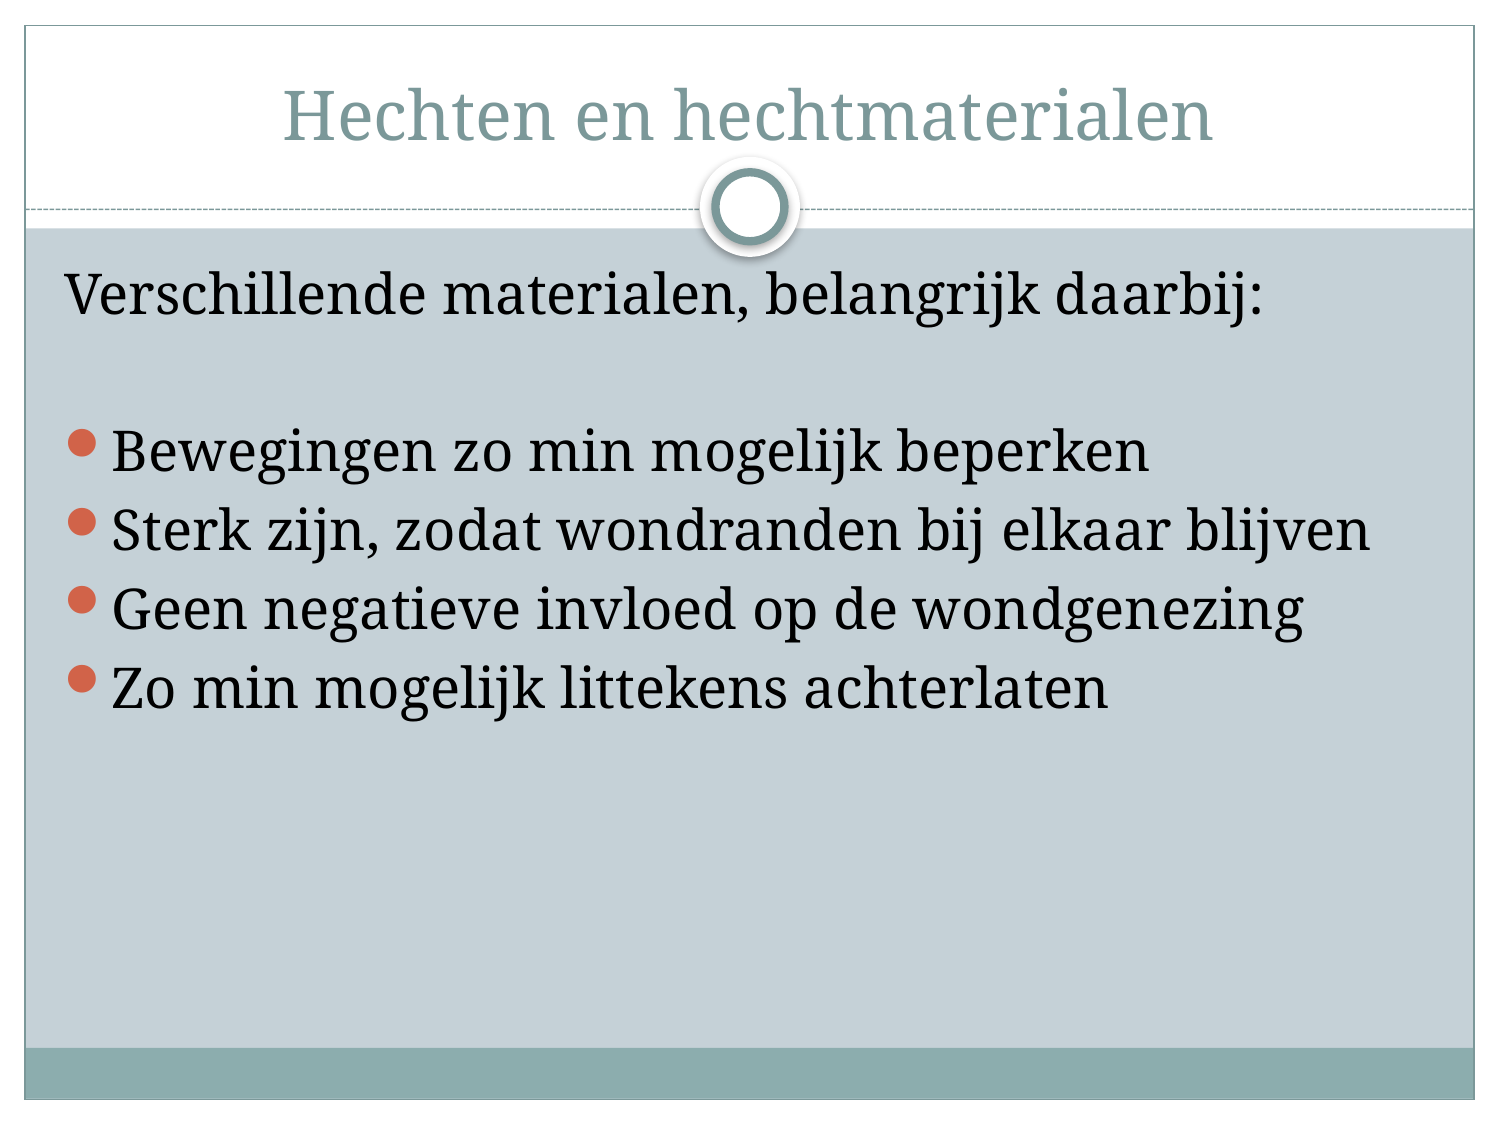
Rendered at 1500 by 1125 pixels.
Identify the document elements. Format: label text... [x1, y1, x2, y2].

list Verschillende materialen, belangrijk daarbij: Bewegingen zo min mogelijk beperken Sterk zijn, zodat wondranden bij elkaar blijven Geen negatieve invloed op de wondgenezing Zo min mogelijk littekens achterlaten [49, 250, 1445, 1001]
title Hechten en hechtmaterialen [49, 37, 1450, 162]
